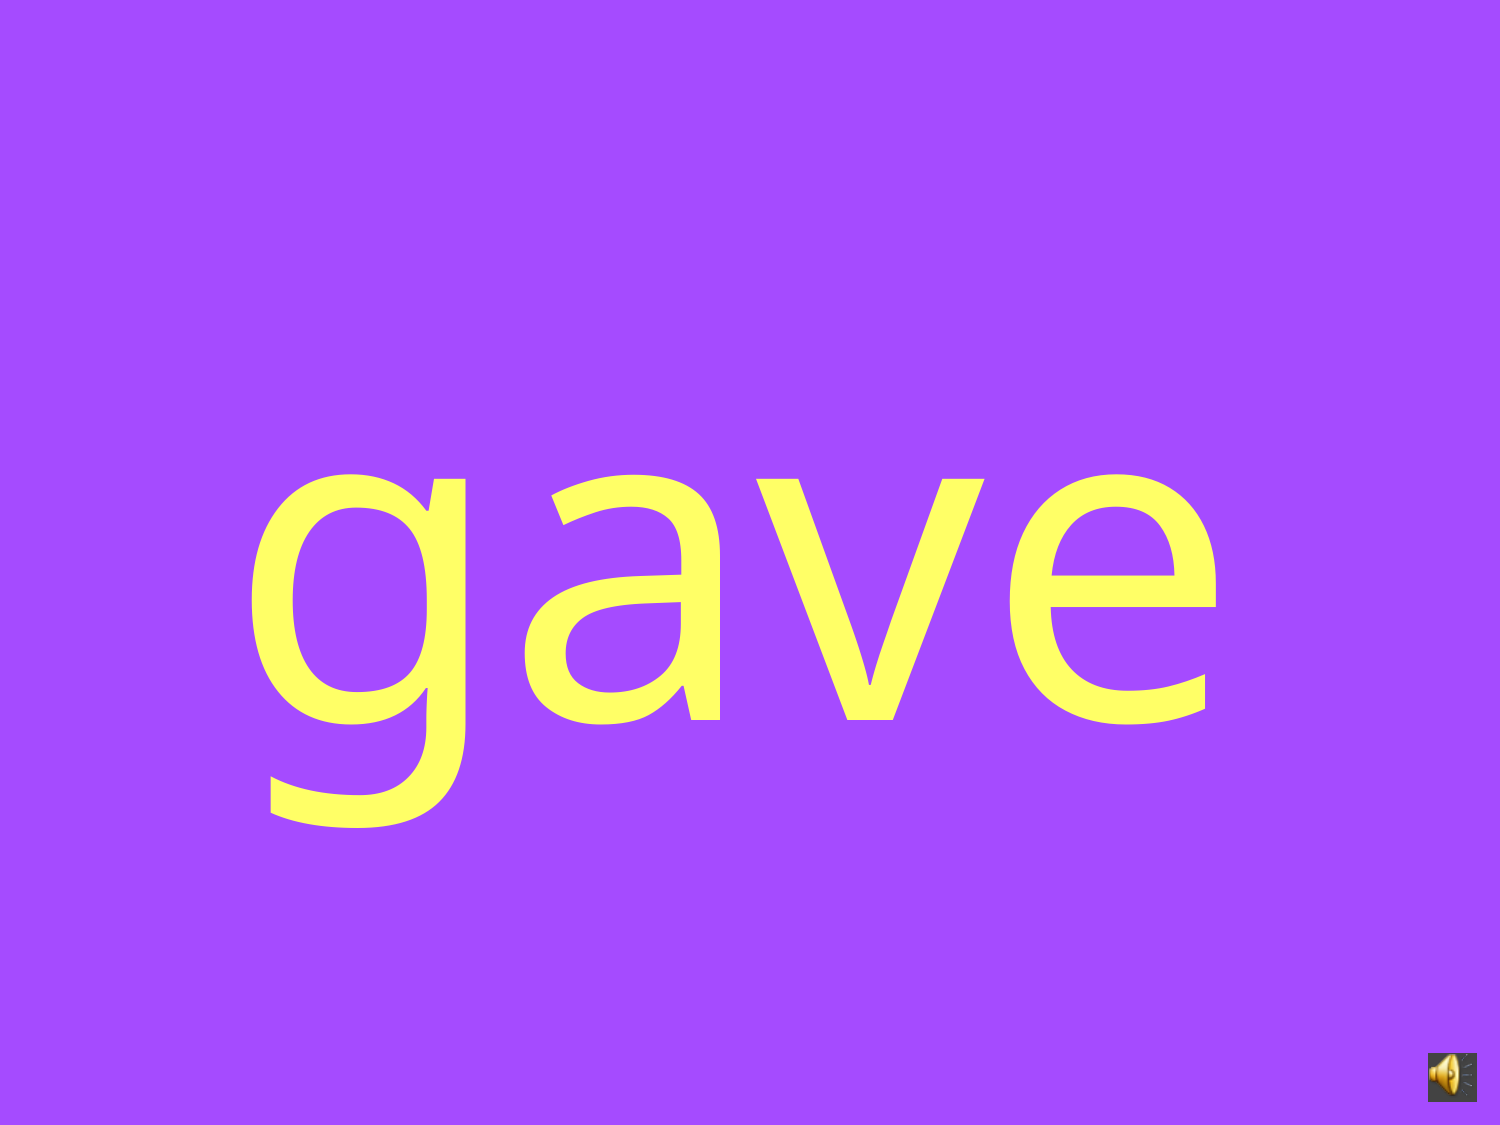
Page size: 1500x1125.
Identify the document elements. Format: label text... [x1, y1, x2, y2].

picture [1427, 1052, 1478, 1103]
subtitle gave [212, 262, 1450, 763]
